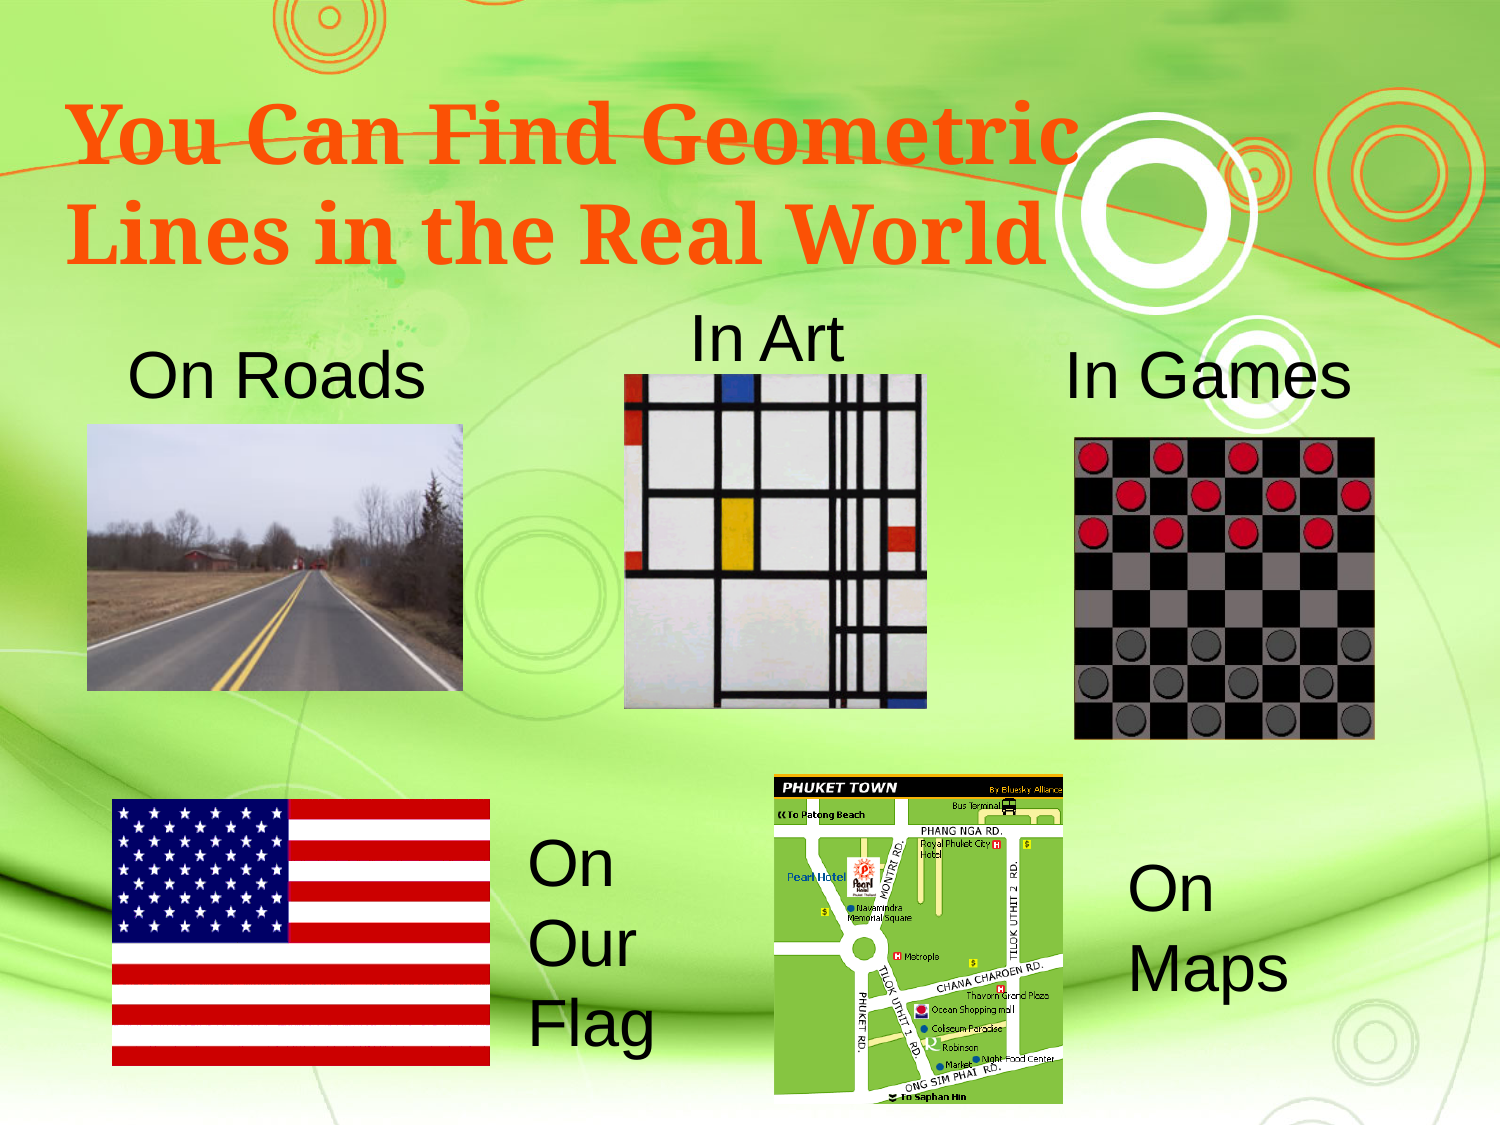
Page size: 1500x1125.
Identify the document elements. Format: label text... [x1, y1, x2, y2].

text_box In Art [674, 287, 900, 373]
text_box On Roads [112, 324, 513, 420]
text_box On Our Flag [512, 812, 738, 1068]
title You Can Find Geometric Lines in the Real World [49, 87, 1251, 276]
text_box In Games [1050, 324, 1400, 420]
text_box On Maps [1112, 837, 1338, 1013]
picture [0, 0, 1500, 1125]
